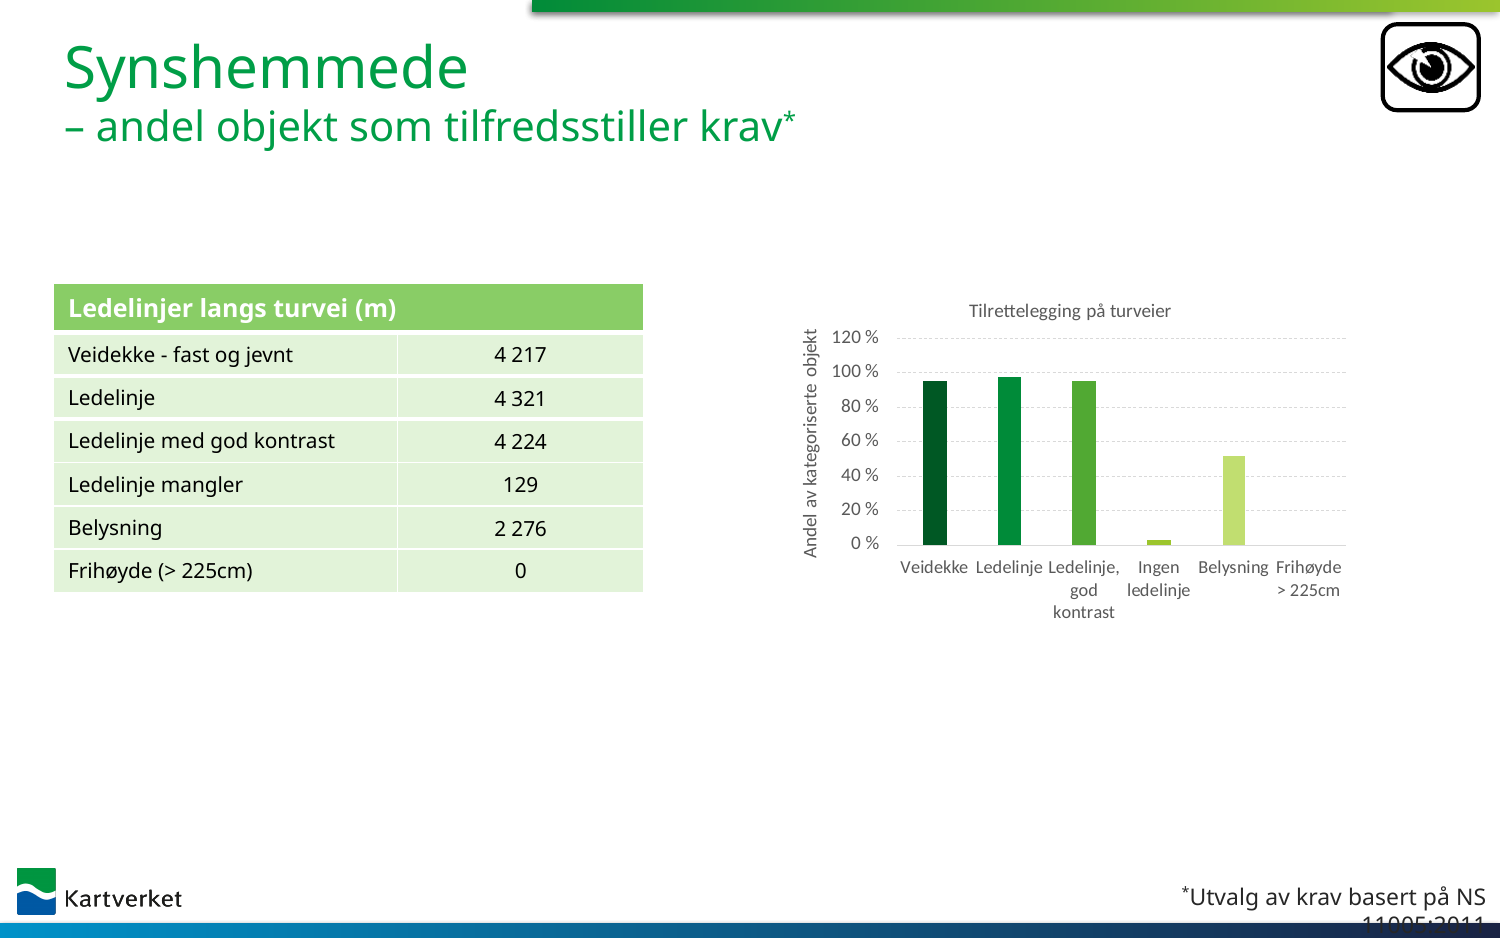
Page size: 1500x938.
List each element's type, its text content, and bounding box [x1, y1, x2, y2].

table_cell 4 217 [398, 335, 643, 374]
picture [791, 291, 1349, 630]
table_cell Ledelinje [54, 378, 397, 417]
table_cell 4 224 [398, 421, 643, 462]
table_cell Belysning [54, 507, 397, 548]
text_box *Utvalg av krav basert på NS 11005:2011 [1068, 873, 1500, 938]
table_cell 2 276 [398, 507, 643, 548]
table_cell Ledelinje med god kontrast [54, 421, 397, 462]
table_cell Veidekke - fast og jevnt [54, 335, 397, 374]
table_cell 0 [398, 550, 643, 592]
table_cell 4 321 [398, 378, 643, 417]
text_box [1382, 24, 1480, 111]
table_cell Ledelinje mangler [54, 463, 397, 505]
text_box Synshemmede – andel objekt som tilfredsstiller krav* [49, 24, 1431, 158]
table_cell 129 [398, 463, 643, 505]
table_cell Frihøyde (> 225cm) [54, 550, 397, 592]
table_header Ledelinjer langs turvei (m) [54, 284, 643, 330]
